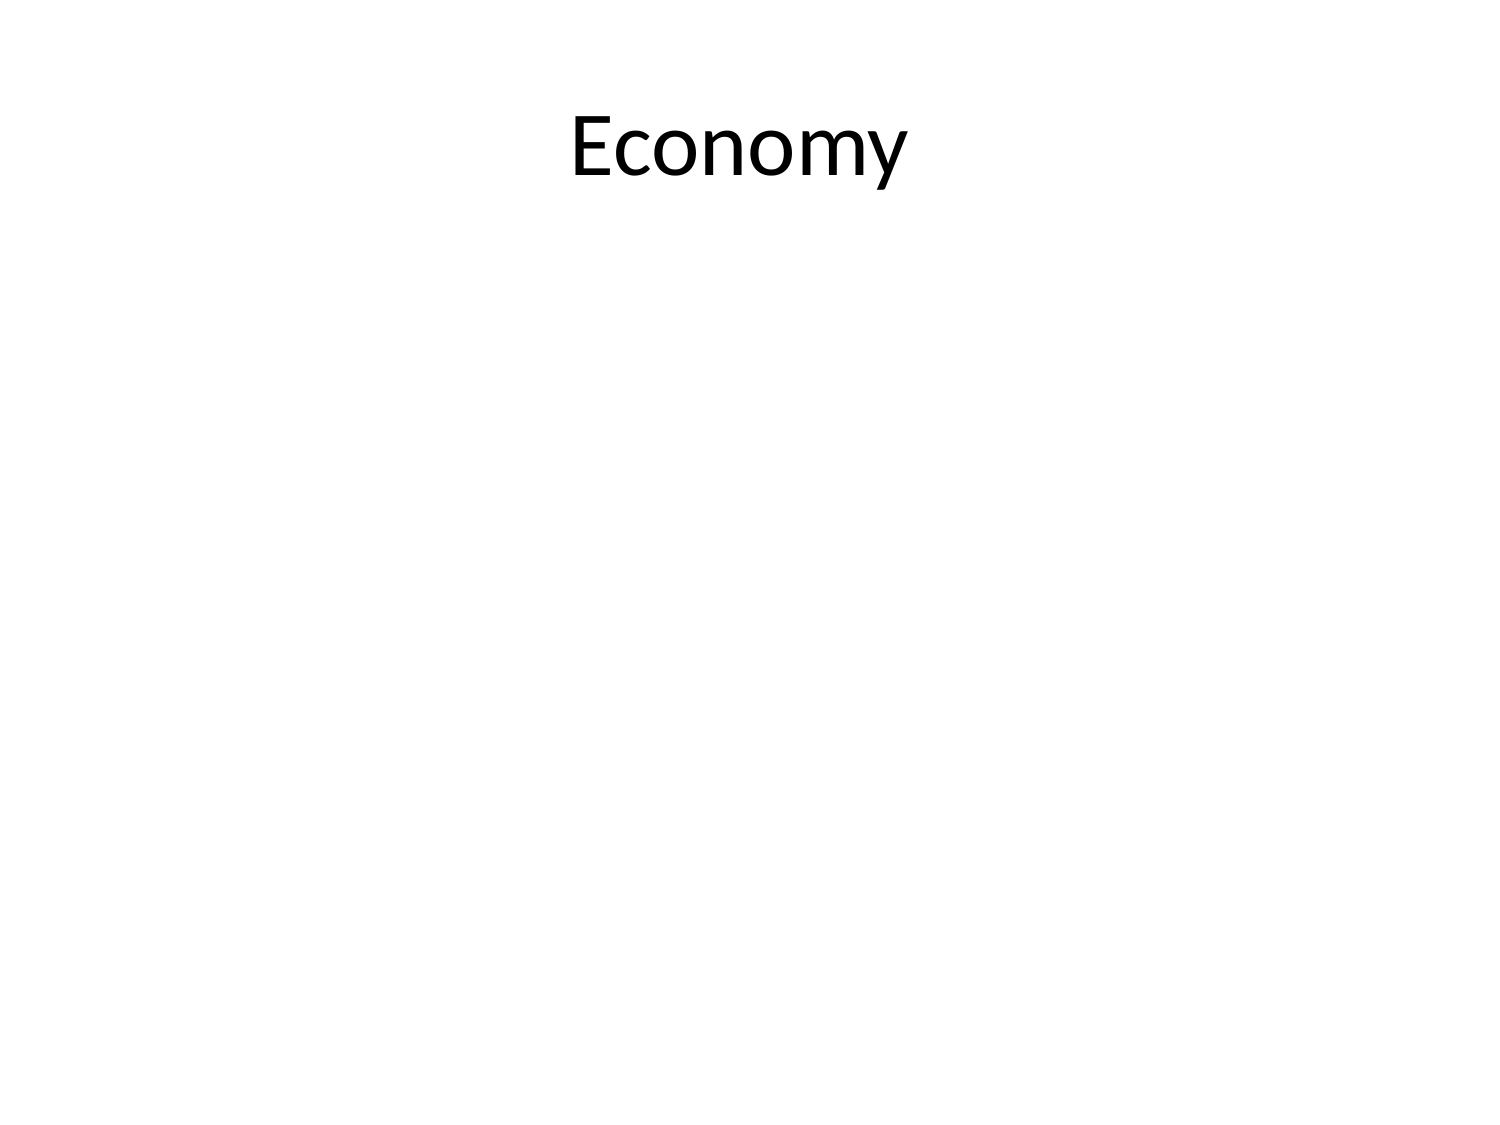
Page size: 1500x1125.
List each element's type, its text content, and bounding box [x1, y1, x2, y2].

title Economy [75, 45, 1425, 233]
